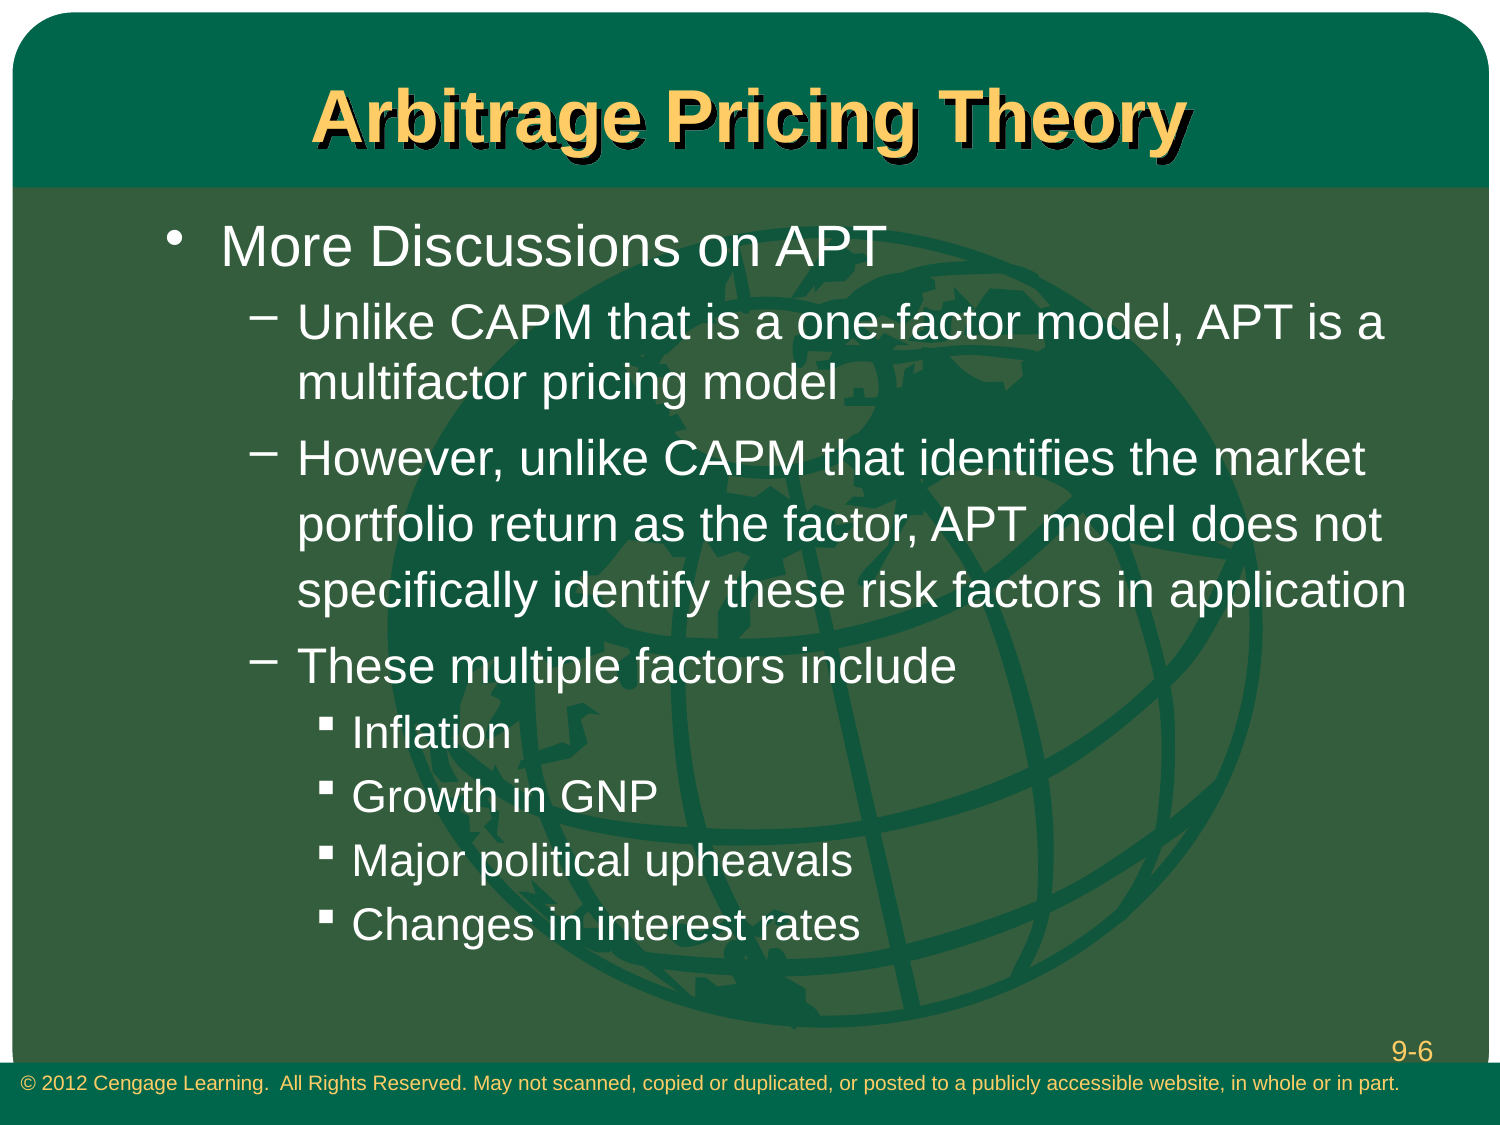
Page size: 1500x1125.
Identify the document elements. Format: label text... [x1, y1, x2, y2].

slide_number 9-6 [1325, 1025, 1500, 1062]
title Arbitrage Pricing Theory [0, 31, 1500, 165]
list More Discussions on APT Unlike CAPM that is a one-factor model, APT is a multifactor pricing model However, unlike CAPM that identifies the market portfolio return as the factor, APT model does not specifically identify these risk factors in application These multiple factors include Inflation Growth in GNP Major political upheavals Changes in interest rates [150, 209, 1453, 1000]
footer © 2012 Cengage Learning. All Rights Reserved. May not scanned, copied or duplicated, or posted to a publicly accessible website, in whole or in part. [0, 1062, 1500, 1125]
